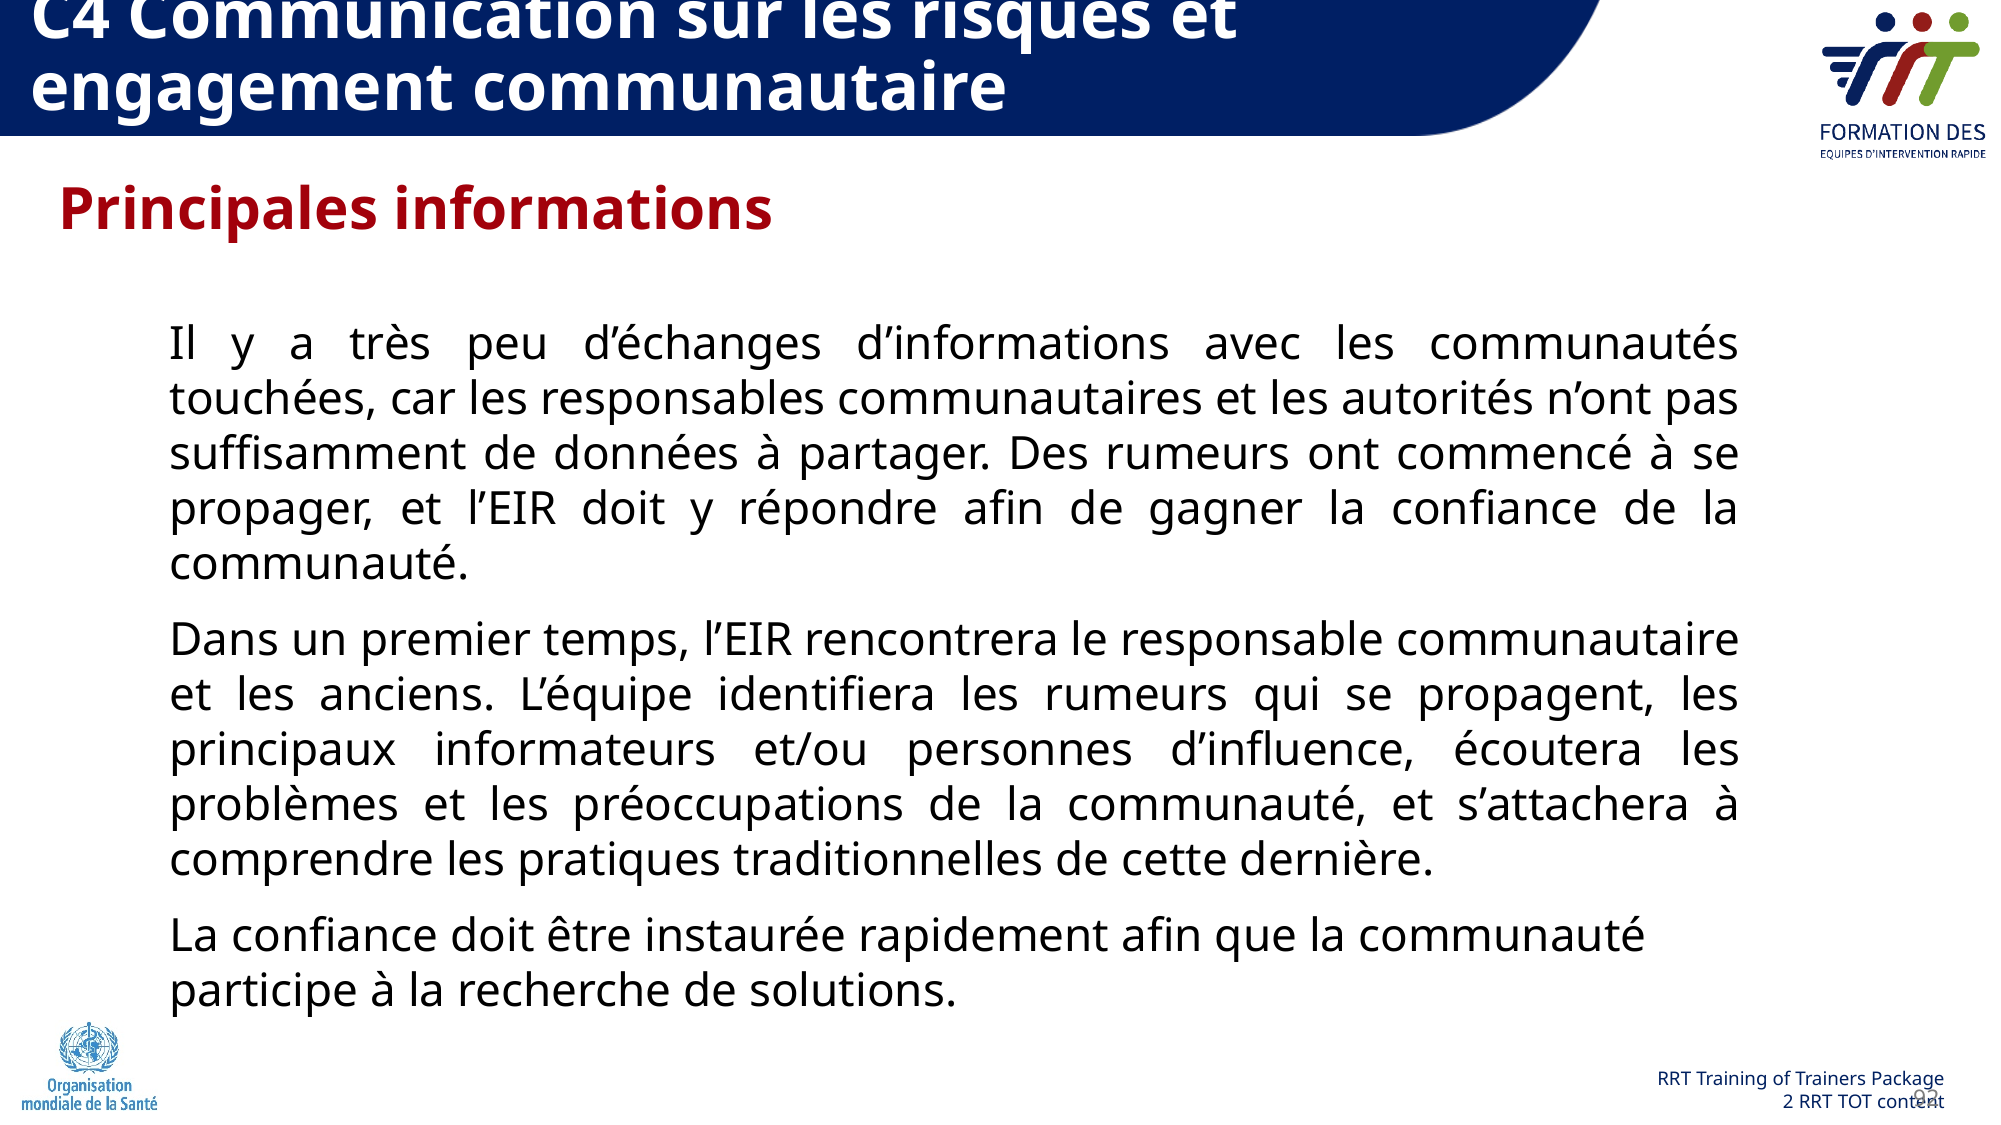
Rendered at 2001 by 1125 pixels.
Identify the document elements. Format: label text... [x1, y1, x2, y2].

title C4 Communication sur les risques et engagement communautaire [21, 0, 1555, 107]
text_box Il y a très peu d’échanges d’informations avec les communautés touchées, car les responsables communautaires et les autorités n’ont pas suffisamment de données à partager. Des rumeurs ont commencé à se propager, et l’EIR doit y répondre afin de gagner la confiance de la communauté. Dans un premier temps, l’EIR rencontrera le responsable communautaire et les anciens. L’équipe identifiera les rumeurs qui se propagent, les principaux informateurs et/ou personnes d’influence, écoutera les problèmes et les préoccupations de la communauté, et s’attachera à comprendre les pratiques traditionnelles de cette dernière. La confiance doit être instaurée rapidement afin que la communauté participe à la recherche de solutions. [162, 306, 1749, 1113]
picture [1820, 11, 1986, 160]
picture [0, 0, 1623, 136]
picture [20, 1020, 158, 1111]
list Principales informations [50, 171, 1400, 936]
